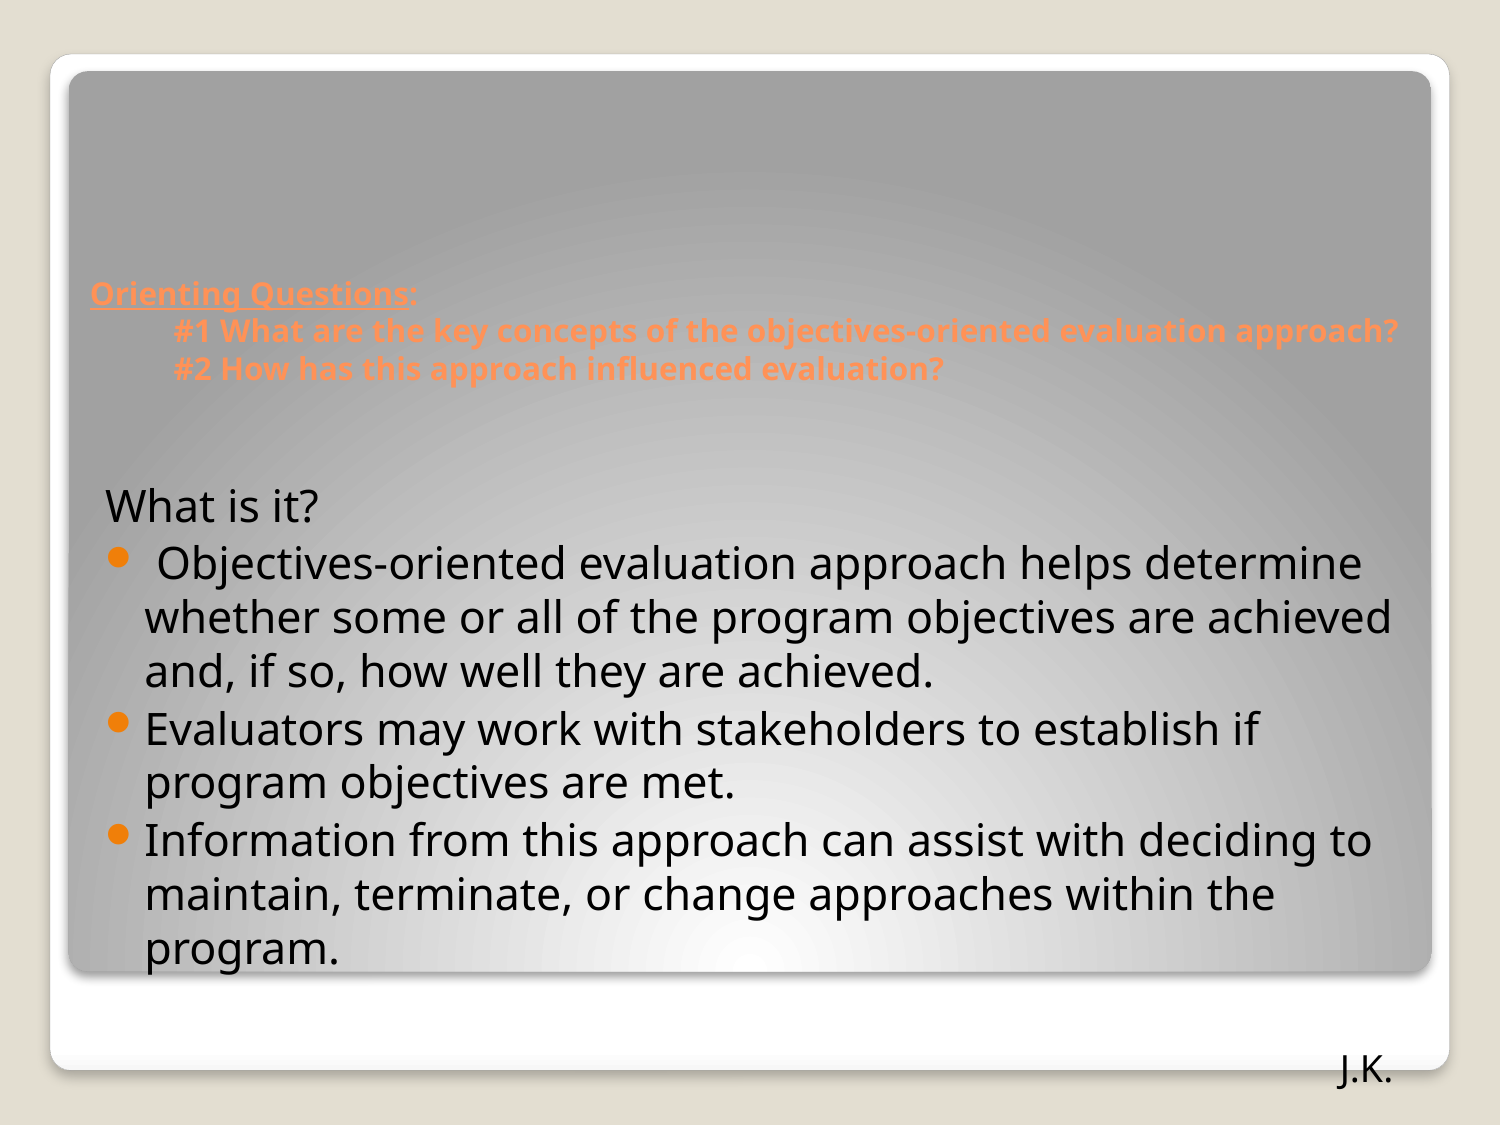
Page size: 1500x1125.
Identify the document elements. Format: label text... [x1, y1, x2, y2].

text_box J.K. [1325, 1037, 1450, 1098]
title Orienting Questions: #1 What are the key concepts of the objectives-oriented evaluation approach? #2 How has this approach influenced evaluation? [75, 87, 1418, 425]
list What is it? Objectives-oriented evaluation approach helps determine whether some or all of the program objectives are achieved and, if so, how well they are achieved. Evaluators may work with stakeholders to establish if program objectives are met. Information from this approach can assist with deciding to maintain, terminate, or change approaches within the program. [75, 462, 1413, 988]
